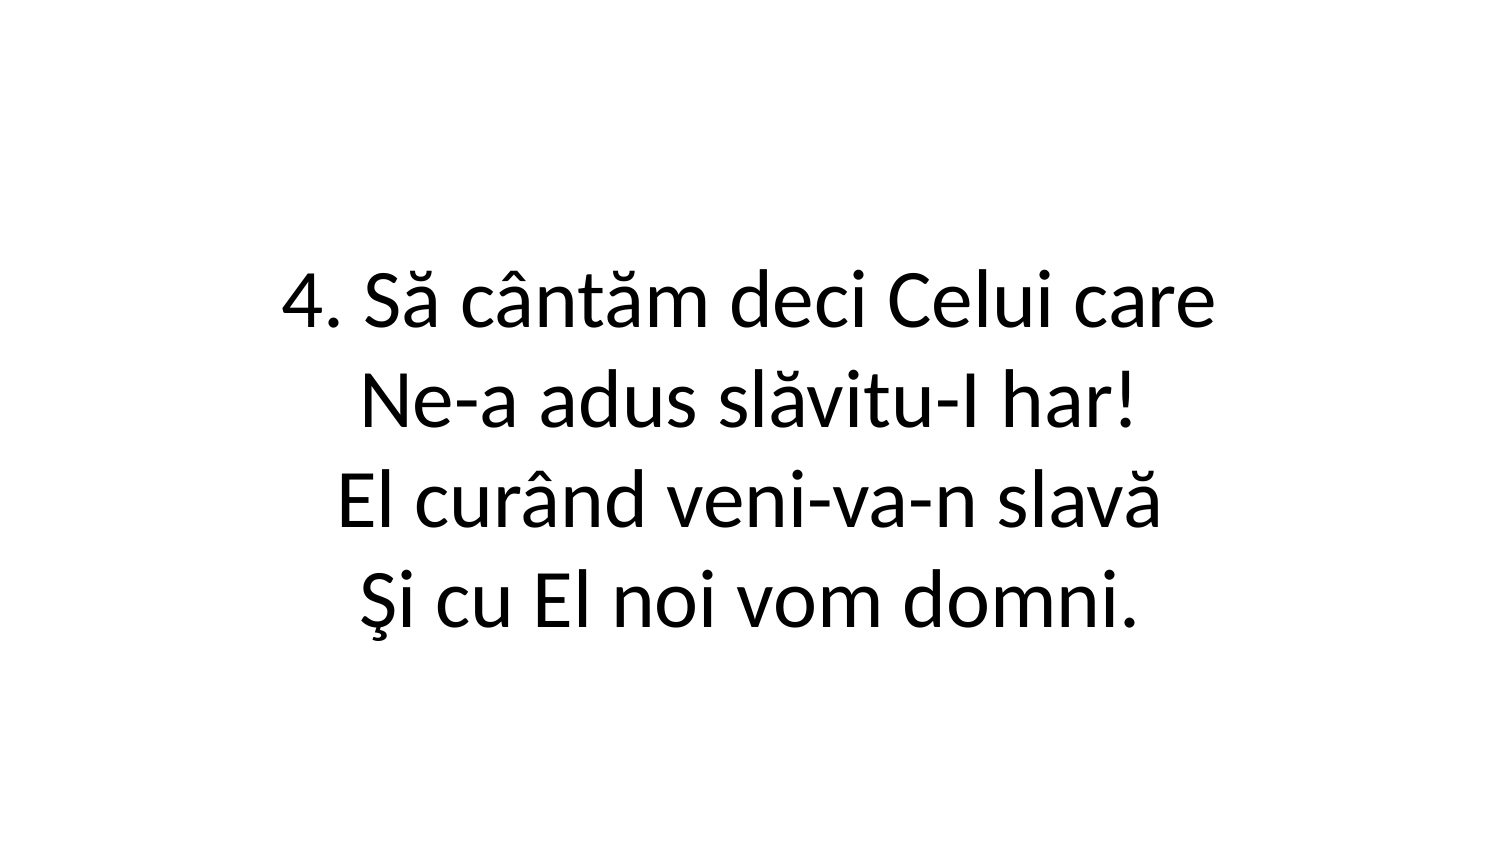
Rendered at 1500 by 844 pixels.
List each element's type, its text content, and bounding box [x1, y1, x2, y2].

text_box 4. Să cântăm deci Celui care Ne-a adus slăvitu-I har! El curând veni-va-n slavă Şi cu El noi vom domni. [266, 192, 1234, 652]
